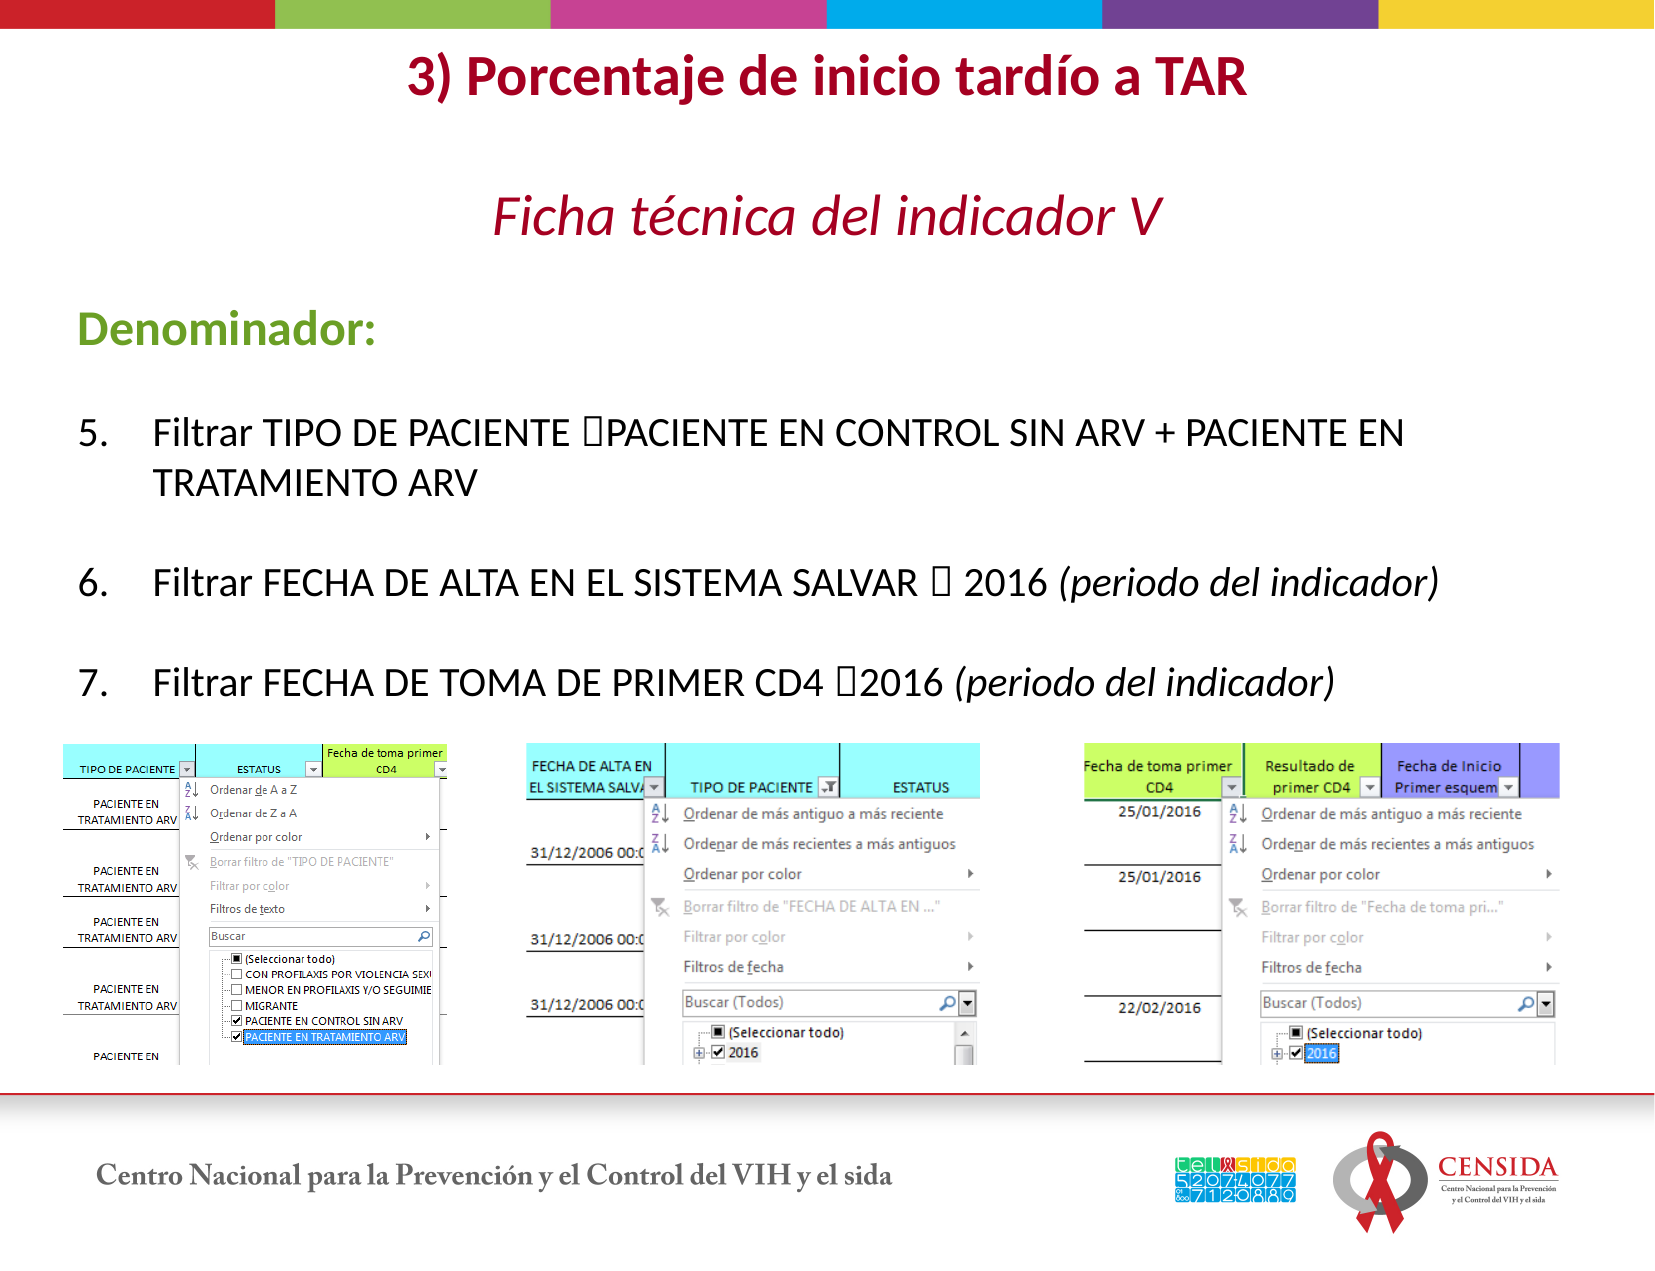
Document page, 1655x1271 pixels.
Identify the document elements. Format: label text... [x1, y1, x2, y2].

text_box 3) Porcentaje de inicio tardío a TAR Ficha técnica del indicador V [0, 28, 1655, 204]
picture [1103, 0, 1655, 28]
text_box Denominador: Filtrar TIPO DE PACIENTE PACIENTE EN CONTROL SIN ARV + PACIENTE EN TRATAMIENTO ARV Filtrar FECHA DE ALTA EN EL SISTEMA SALVAR  2016 (periodo del indicador) Filtrar FECHA DE TOMA DE PRIMER CD4 2016 (periodo del indicador) [62, 287, 1587, 913]
picture [0, 0, 826, 28]
picture [0, 204, 1655, 1271]
